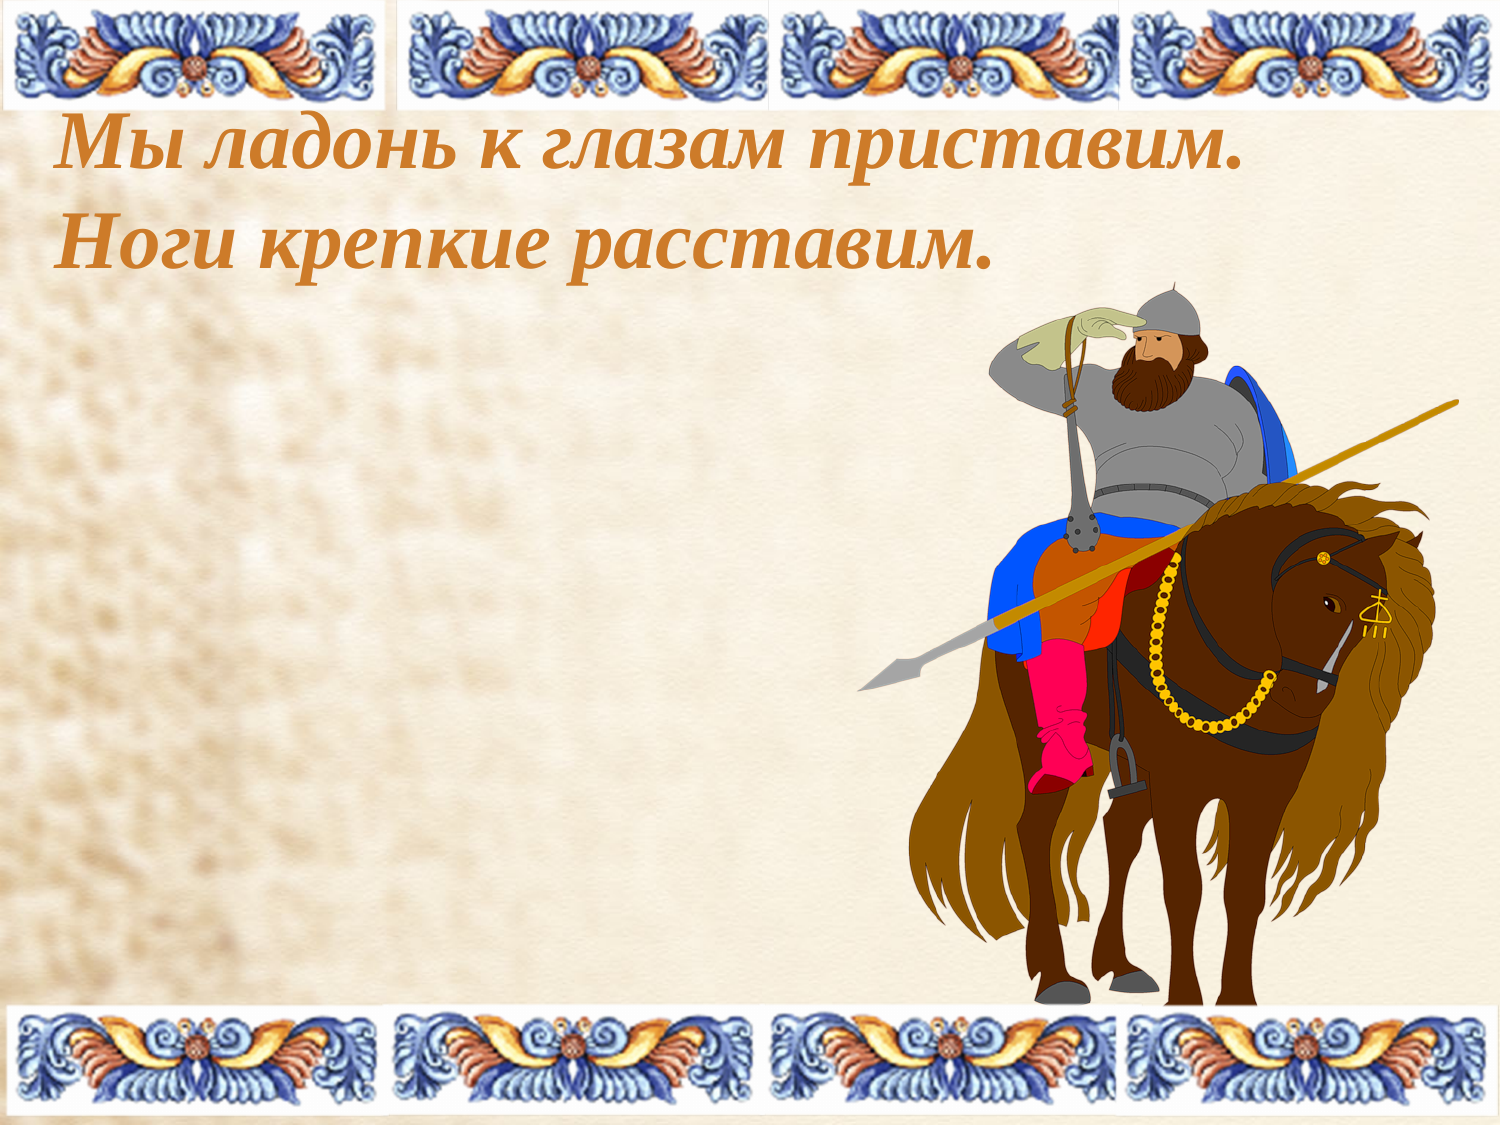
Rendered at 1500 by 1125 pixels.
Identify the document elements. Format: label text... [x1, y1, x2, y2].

text_box Мы ладонь к глазам приставим. Ноги крепкие расставим. [39, 210, 1424, 338]
picture [0, 0, 1500, 1125]
